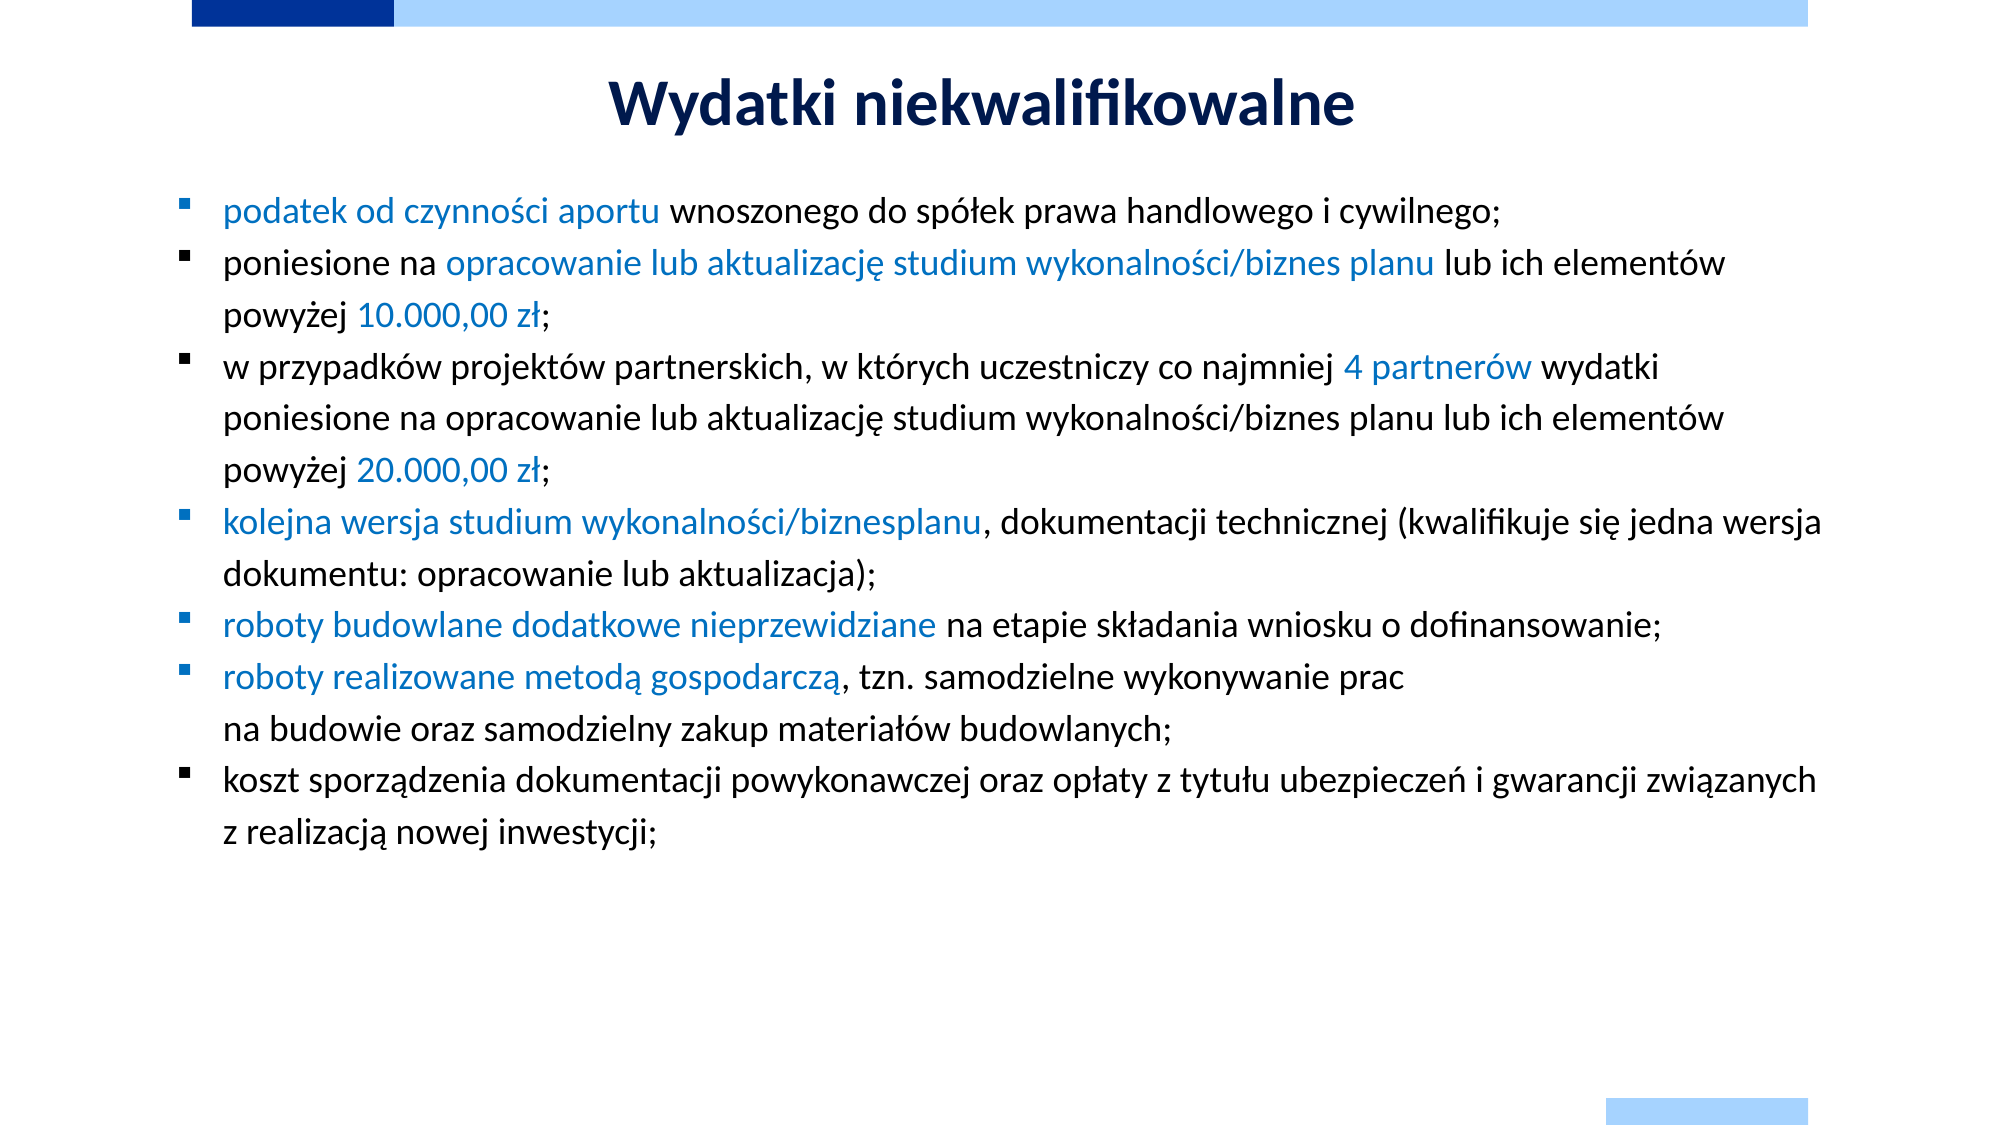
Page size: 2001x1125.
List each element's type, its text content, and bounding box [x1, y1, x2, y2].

text_box Wydatki niekwalifikowalne [203, 51, 1763, 146]
text_box podatek od czynności aportu wnoszonego do spółek prawa handlowego i cywilnego; poniesione na opracowanie lub aktualizację studium wykonalności/biznes planu lub ich elementów powyżej 10.000,00 zł; w przypadków projektów partnerskich, w których uczestniczy co najmniej 4 partnerów wydatki poniesione na opracowanie lub aktualizację studium wykonalności/biznes planu lub ich elementów powyżej 20.000,00 zł; kolejna wersja studium wykonalności/biznesplanu, dokumentacji technicznej (kwalifikuje się jedna wersja dokumentu: opracowanie lub aktualizacja); roboty budowlane dodatkowe nieprzewidziane na etapie składania wniosku o dofinansowanie; roboty realizowane metodą gospodarczą, tzn. samodzielne wykonywanie prac na budowie oraz samodzielny zakup materiałów budowlanych; koszt sporządzenia dokumentacji powykonawczej oraz opłaty z tytułu ubezpieczeń i gwarancji związanych z realizacją nowej inwestycji; [161, 172, 1839, 1080]
